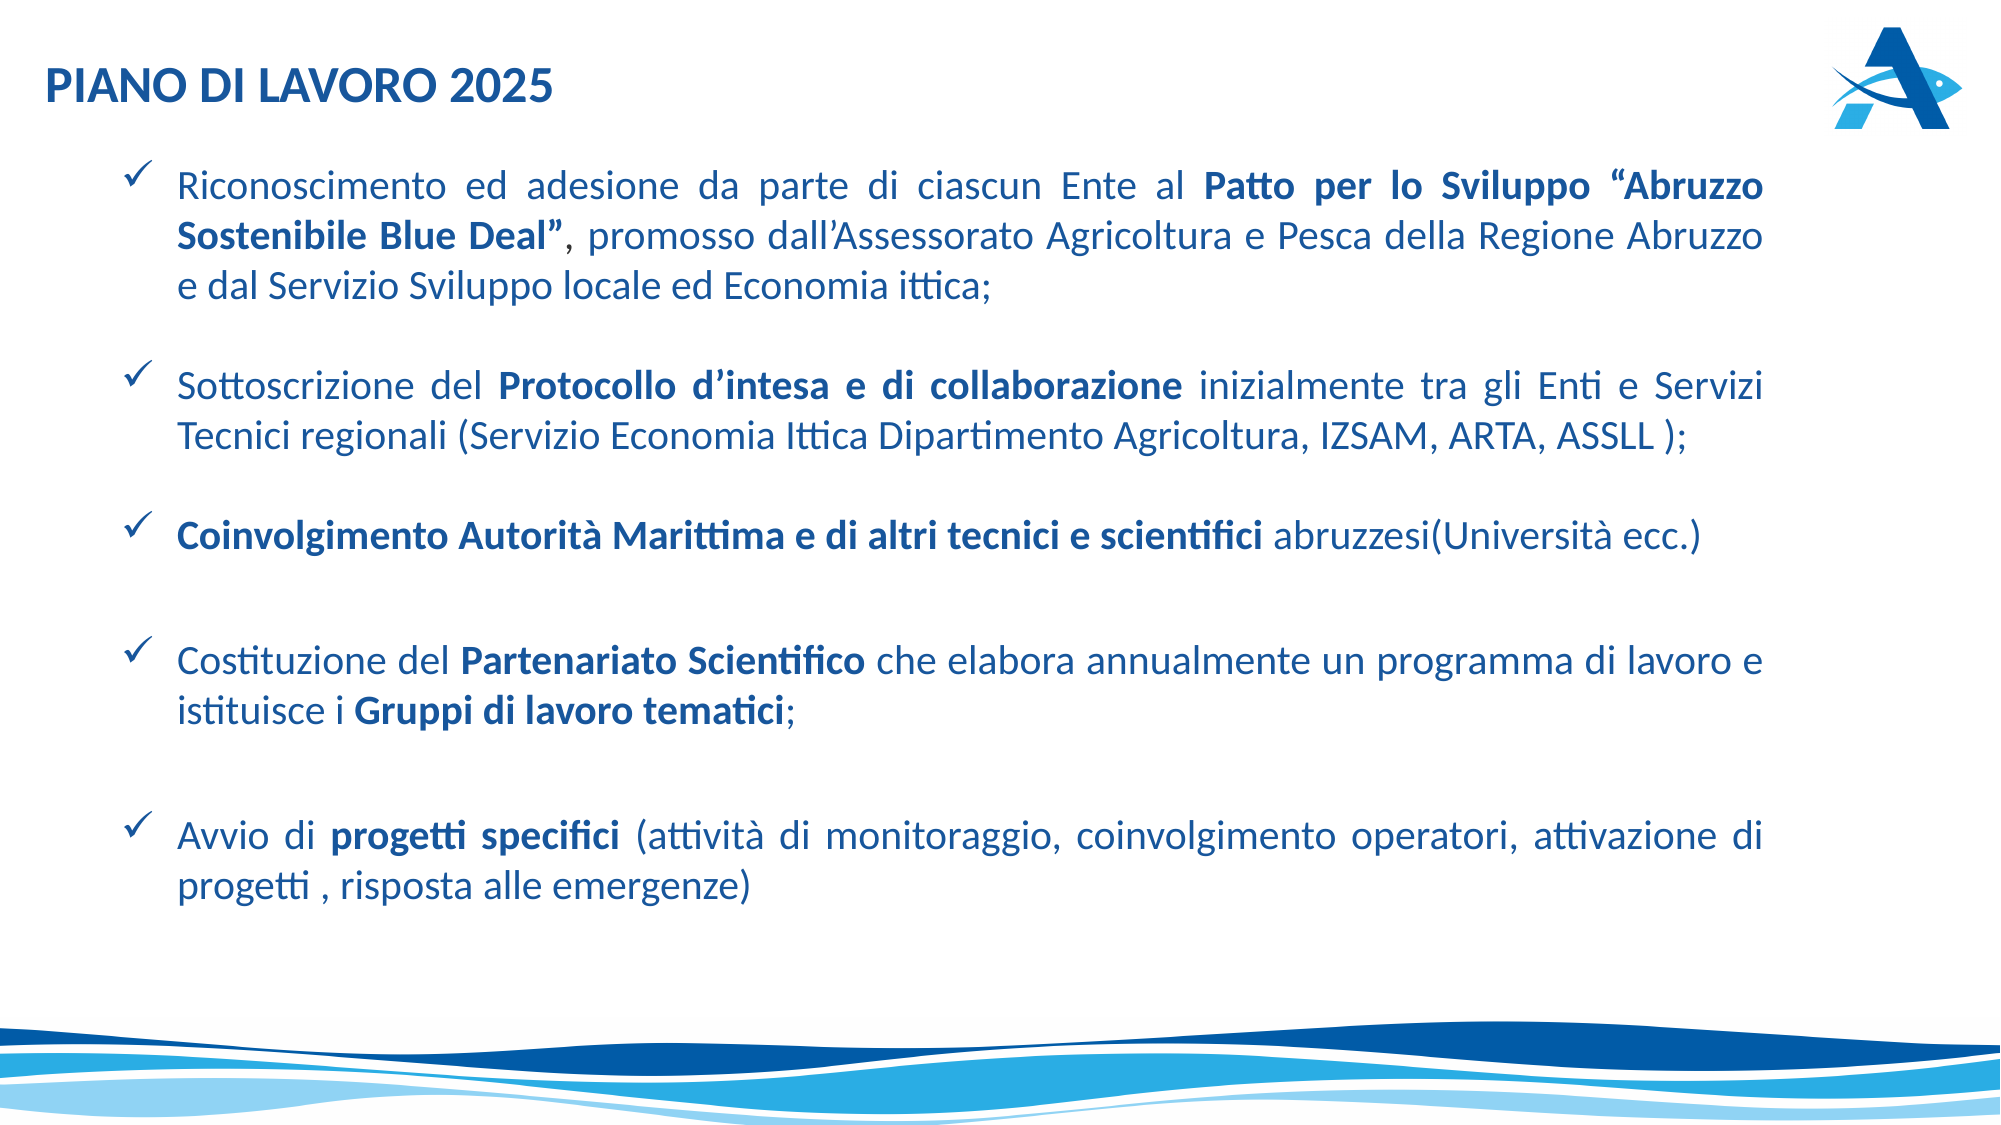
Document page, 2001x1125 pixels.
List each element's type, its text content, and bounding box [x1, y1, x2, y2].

picture [1824, 17, 1967, 136]
picture [0, 1017, 2000, 1125]
text_box Riconoscimento ed adesione da parte di ciascun Ente al Patto per lo Sviluppo “Abruzzo Sostenibile Blue Deal”, promosso dall’Assessorato Agricoltura e Pesca della Regione Abruzzo e dal Servizio Sviluppo locale ed Economia ittica; Sottoscrizione del Protocollo d’intesa e di collaborazione inizialmente tra gli Enti e Servizi Tecnici regionali (Servizio Economia Ittica Dipartimento Agricoltura, IZSAM, ARTA, ASSLL ); Coinvolgimento Autorità Marittima e di altri tecnici e scientifici abruzzesi(Università ecc.) Costituzione del Partenariato Scientifico che elabora annualmente un programma di lavoro e istituisce i Gruppi di lavoro tematici; Avvio di progetti specifici (attività di monitoraggio, coinvolgimento operatori, attivazione di progetti , risposta alle emergenze) [106, 150, 1779, 1006]
title PIANO DI LAVORO 2025 [30, 35, 1756, 136]
